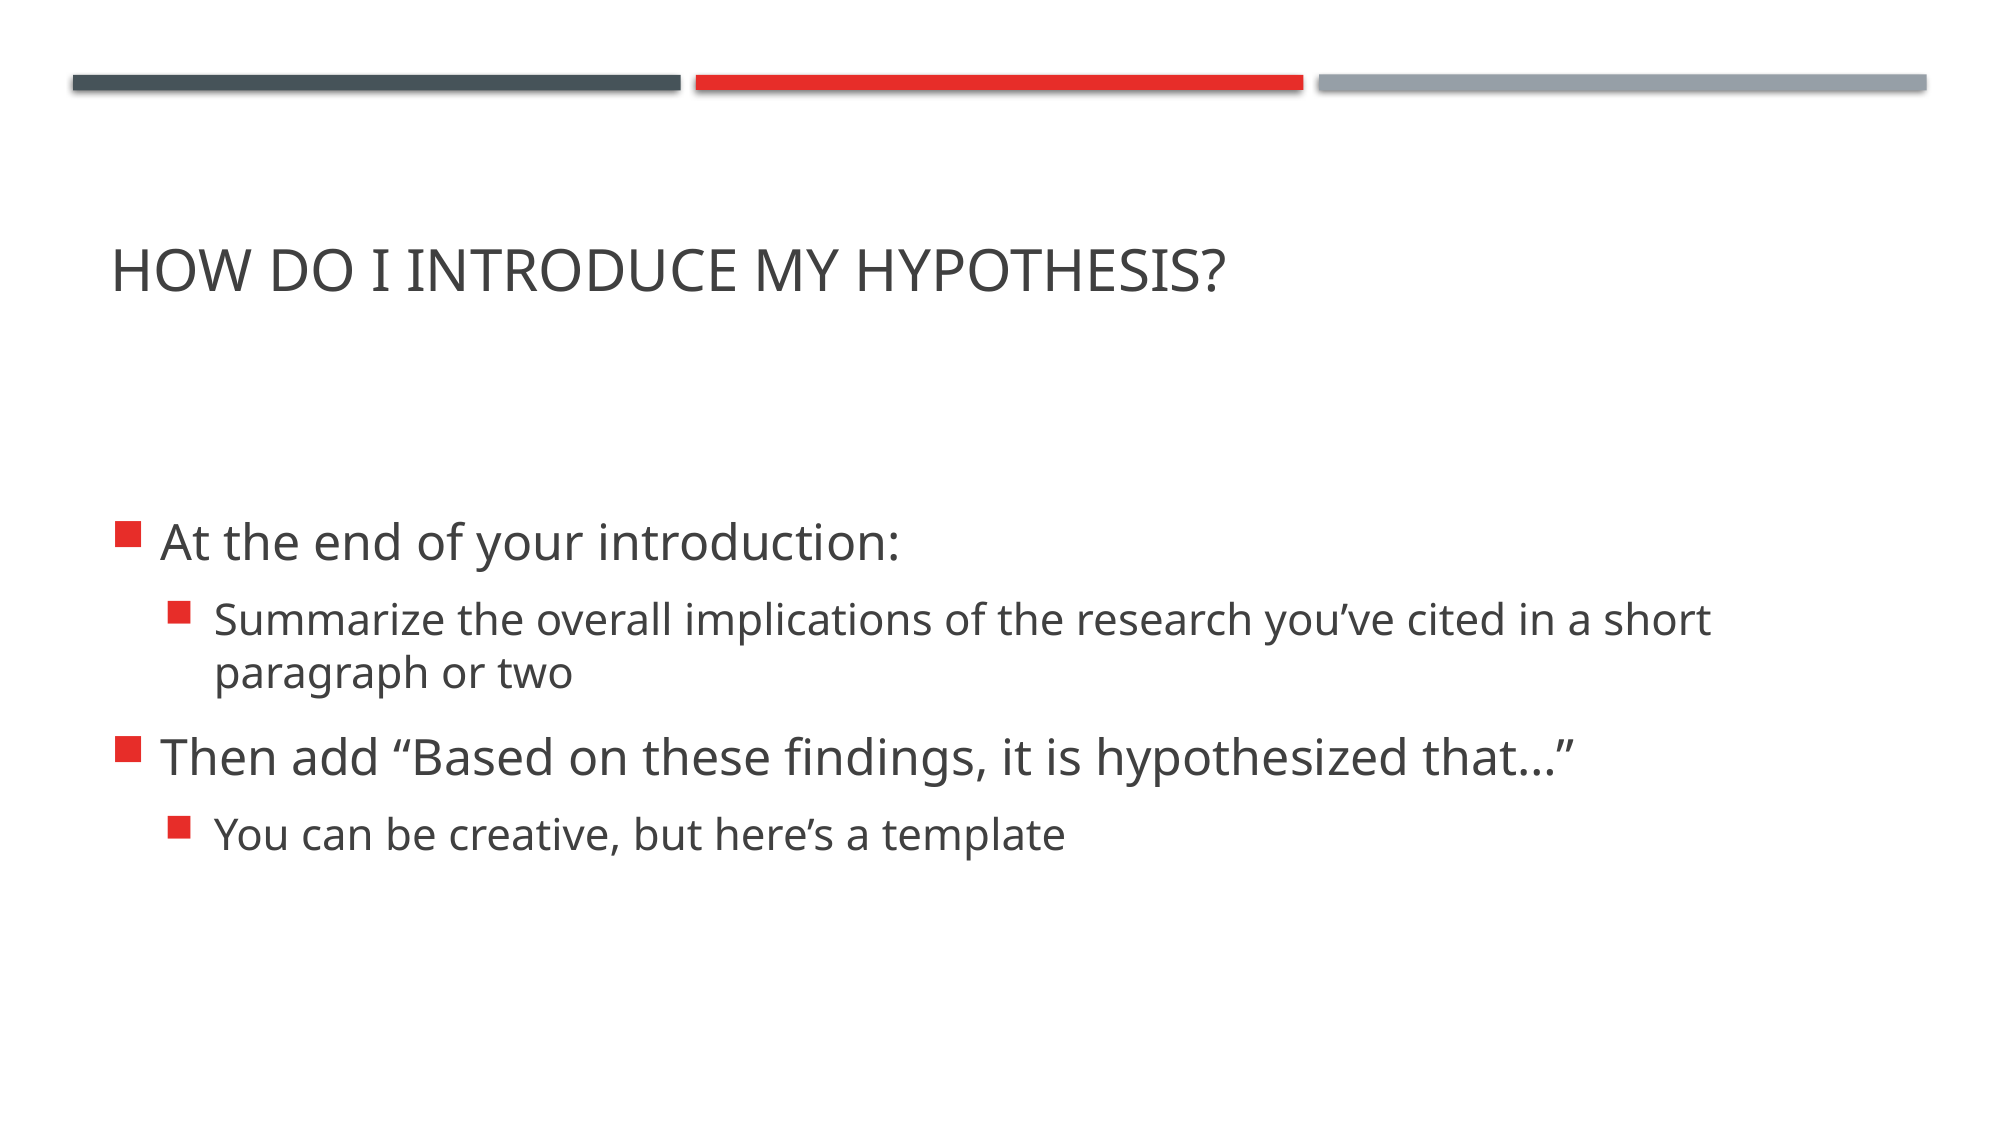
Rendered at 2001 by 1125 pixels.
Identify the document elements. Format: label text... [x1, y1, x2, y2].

list At the end of your introduction: Summarize the overall implications of the research you’ve cited in a short paragraph or two Then add “Based on these findings, it is hypothesized that…” You can be creative, but here’s a template [95, 383, 1905, 981]
title How do I introduce my hypothesis? [95, 115, 1905, 311]
